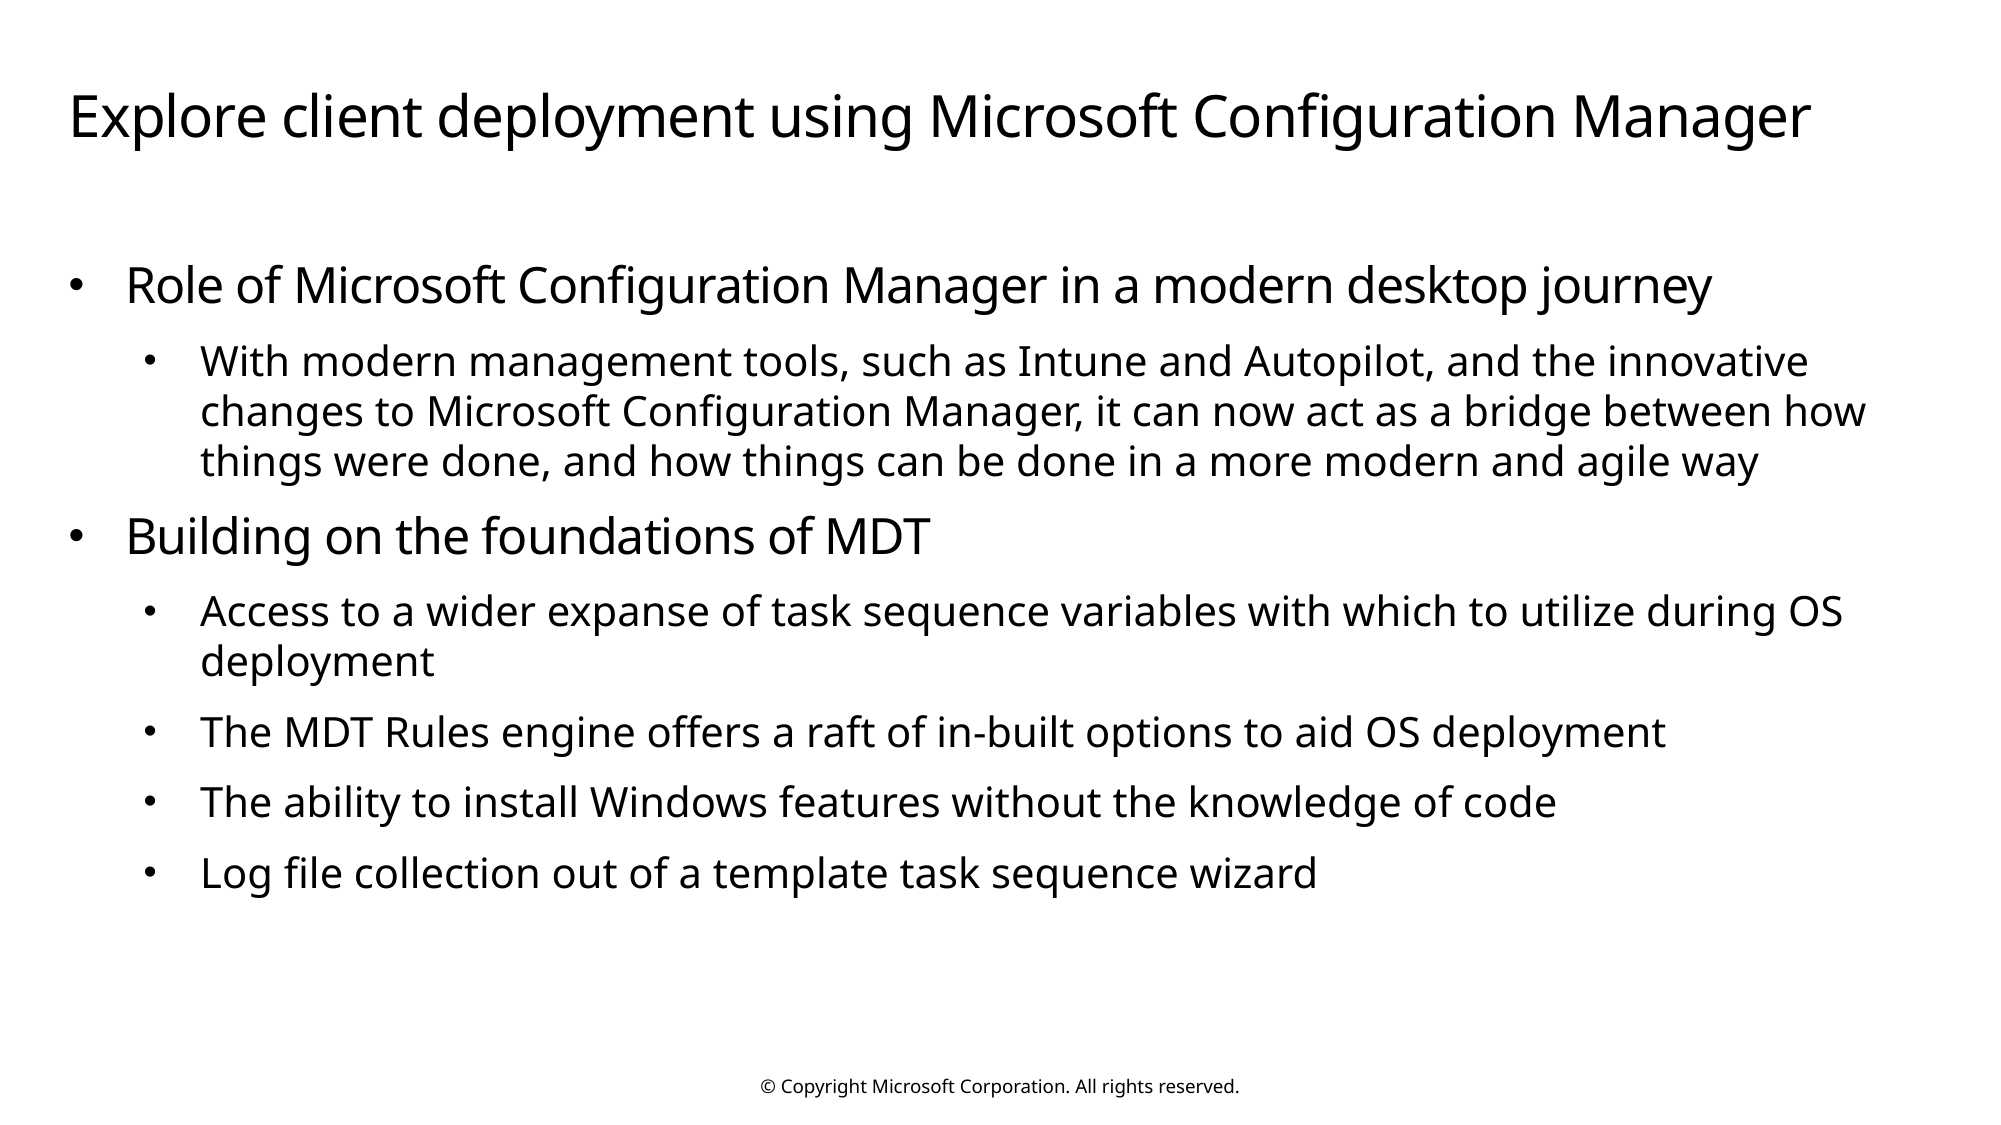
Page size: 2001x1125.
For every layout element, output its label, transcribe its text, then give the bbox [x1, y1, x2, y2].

title Explore client deployment using Microsoft Configuration Manager [68, 72, 1930, 184]
list Role of Microsoft Configuration Manager in a modern desktop journey With modern management tools, such as Intune and Autopilot, and the innovative changes to Microsoft Configuration Manager, it can now act as a bridge between how things were done, and how things can be done in a more modern and agile way Building on the foundations of MDT Access to a wider expanse of task sequence variables with which to utilize during OS deployment The MDT Rules engine offers a raft of in-built options to aid OS deployment The ability to install Windows features without the knowledge of code Log file collection out of a template task sequence wizard [68, 238, 1930, 921]
